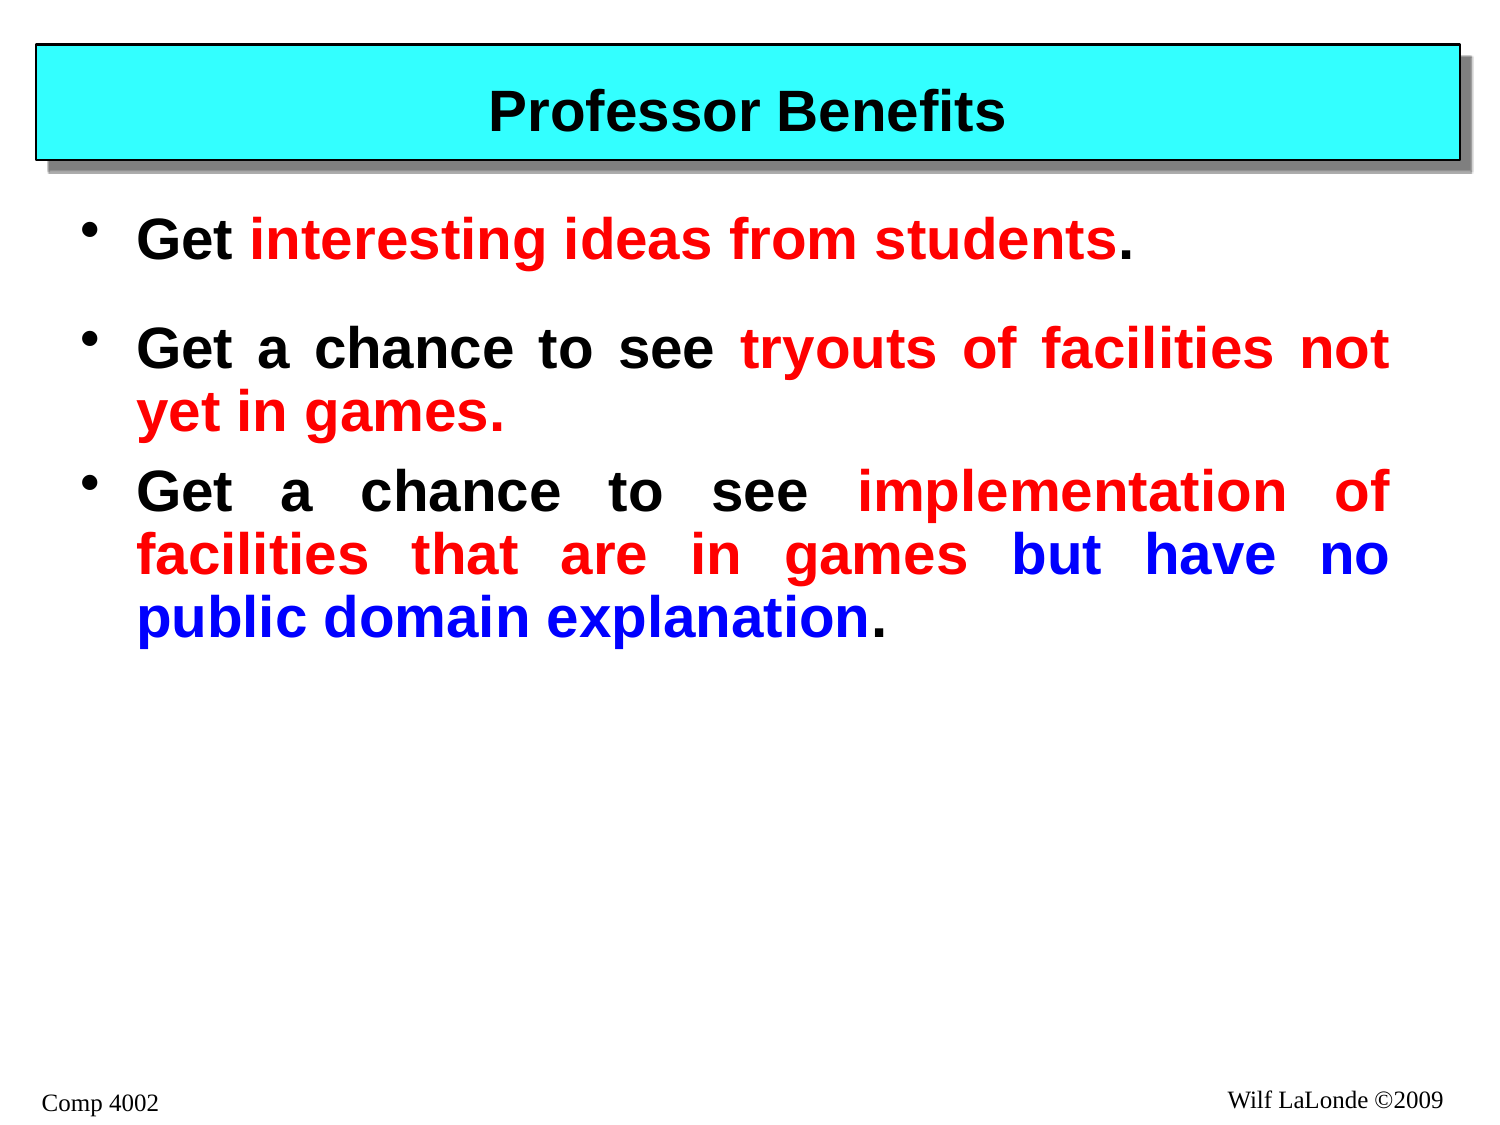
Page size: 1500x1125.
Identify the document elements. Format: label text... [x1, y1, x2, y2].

title Professor Benefits [35, 43, 1461, 161]
list Get interesting ideas from students. Get a chance to see tryouts of facilities not yet in games. Get a chance to see implementation of facilities that are in games but have no public domain explanation. [64, 201, 1406, 752]
